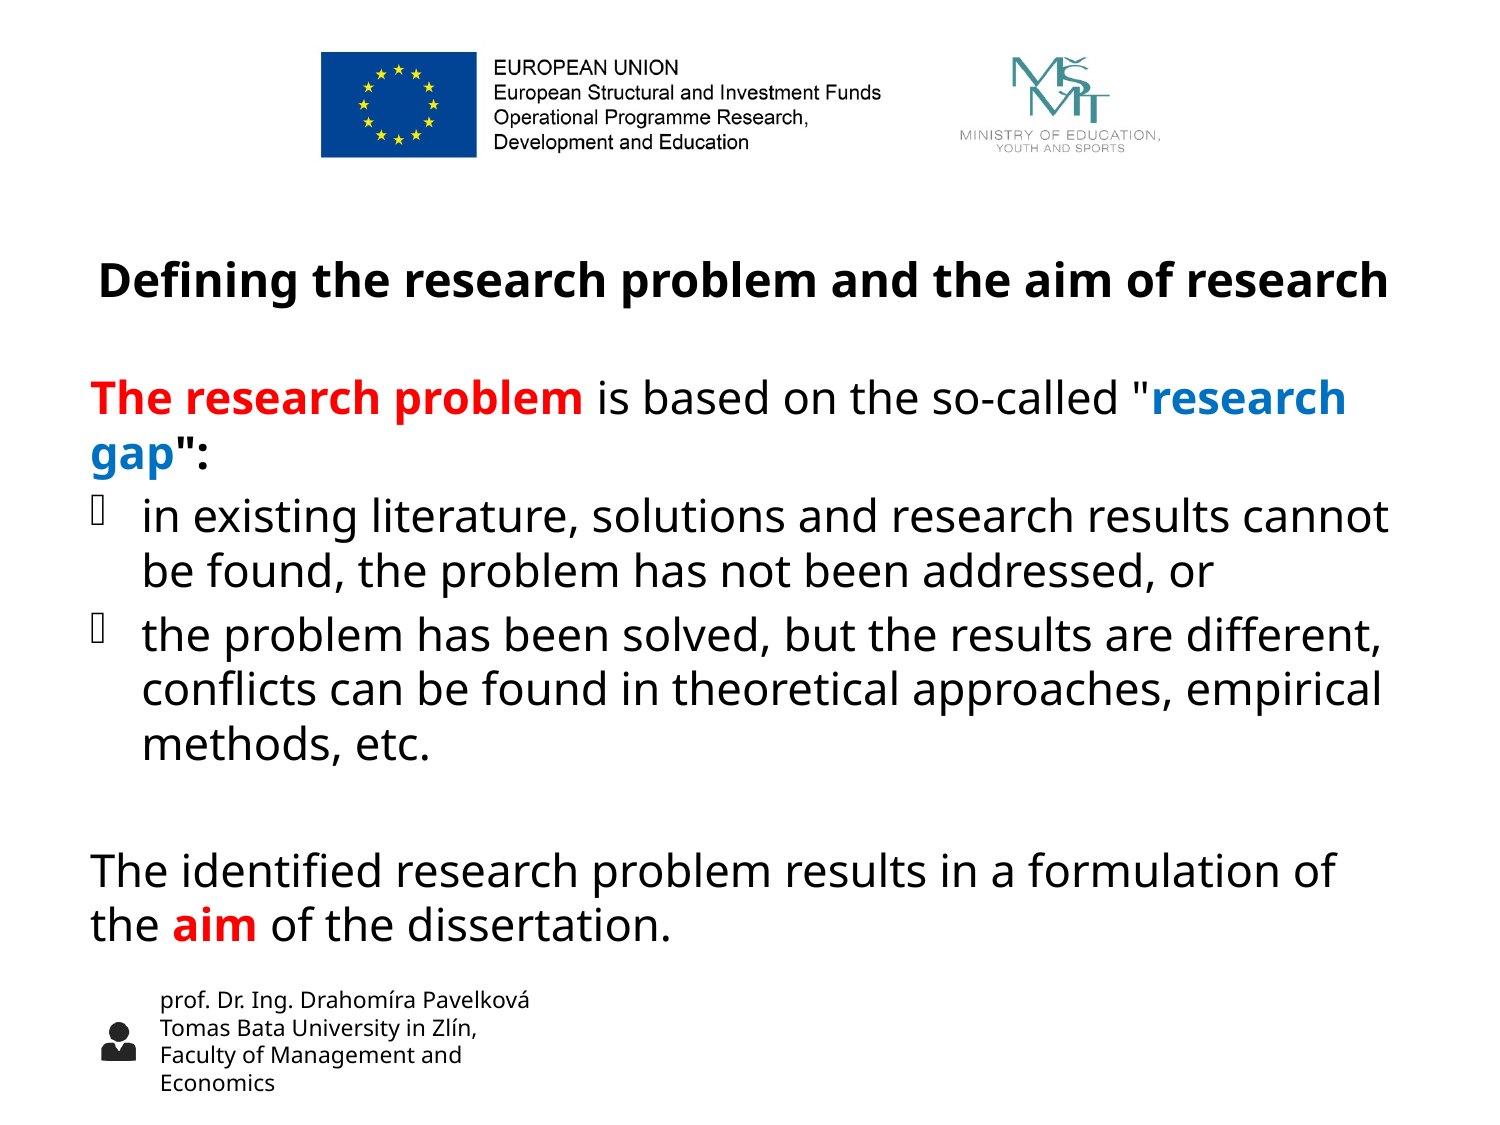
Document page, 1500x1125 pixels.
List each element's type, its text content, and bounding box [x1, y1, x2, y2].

list The research problem is based on the so-called "research gap": in existing literature, solutions and research results cannot be found, the problem has not been addressed, or the problem has been solved, but the results are different, conflicts can be found in theoretical approaches, empirical methods, etc. The identified research problem results in a formulation of the aim of the dissertation. [75, 361, 1425, 1005]
title Defining the research problem and the aim of research [75, 219, 1425, 338]
picture [268, 0, 1212, 210]
footer prof. Dr. Ing. Drahomíra Pavelková Tomas Bata University in Zlín, Faculty of Management and Economics [145, 999, 550, 1083]
picture [101, 1021, 136, 1062]
